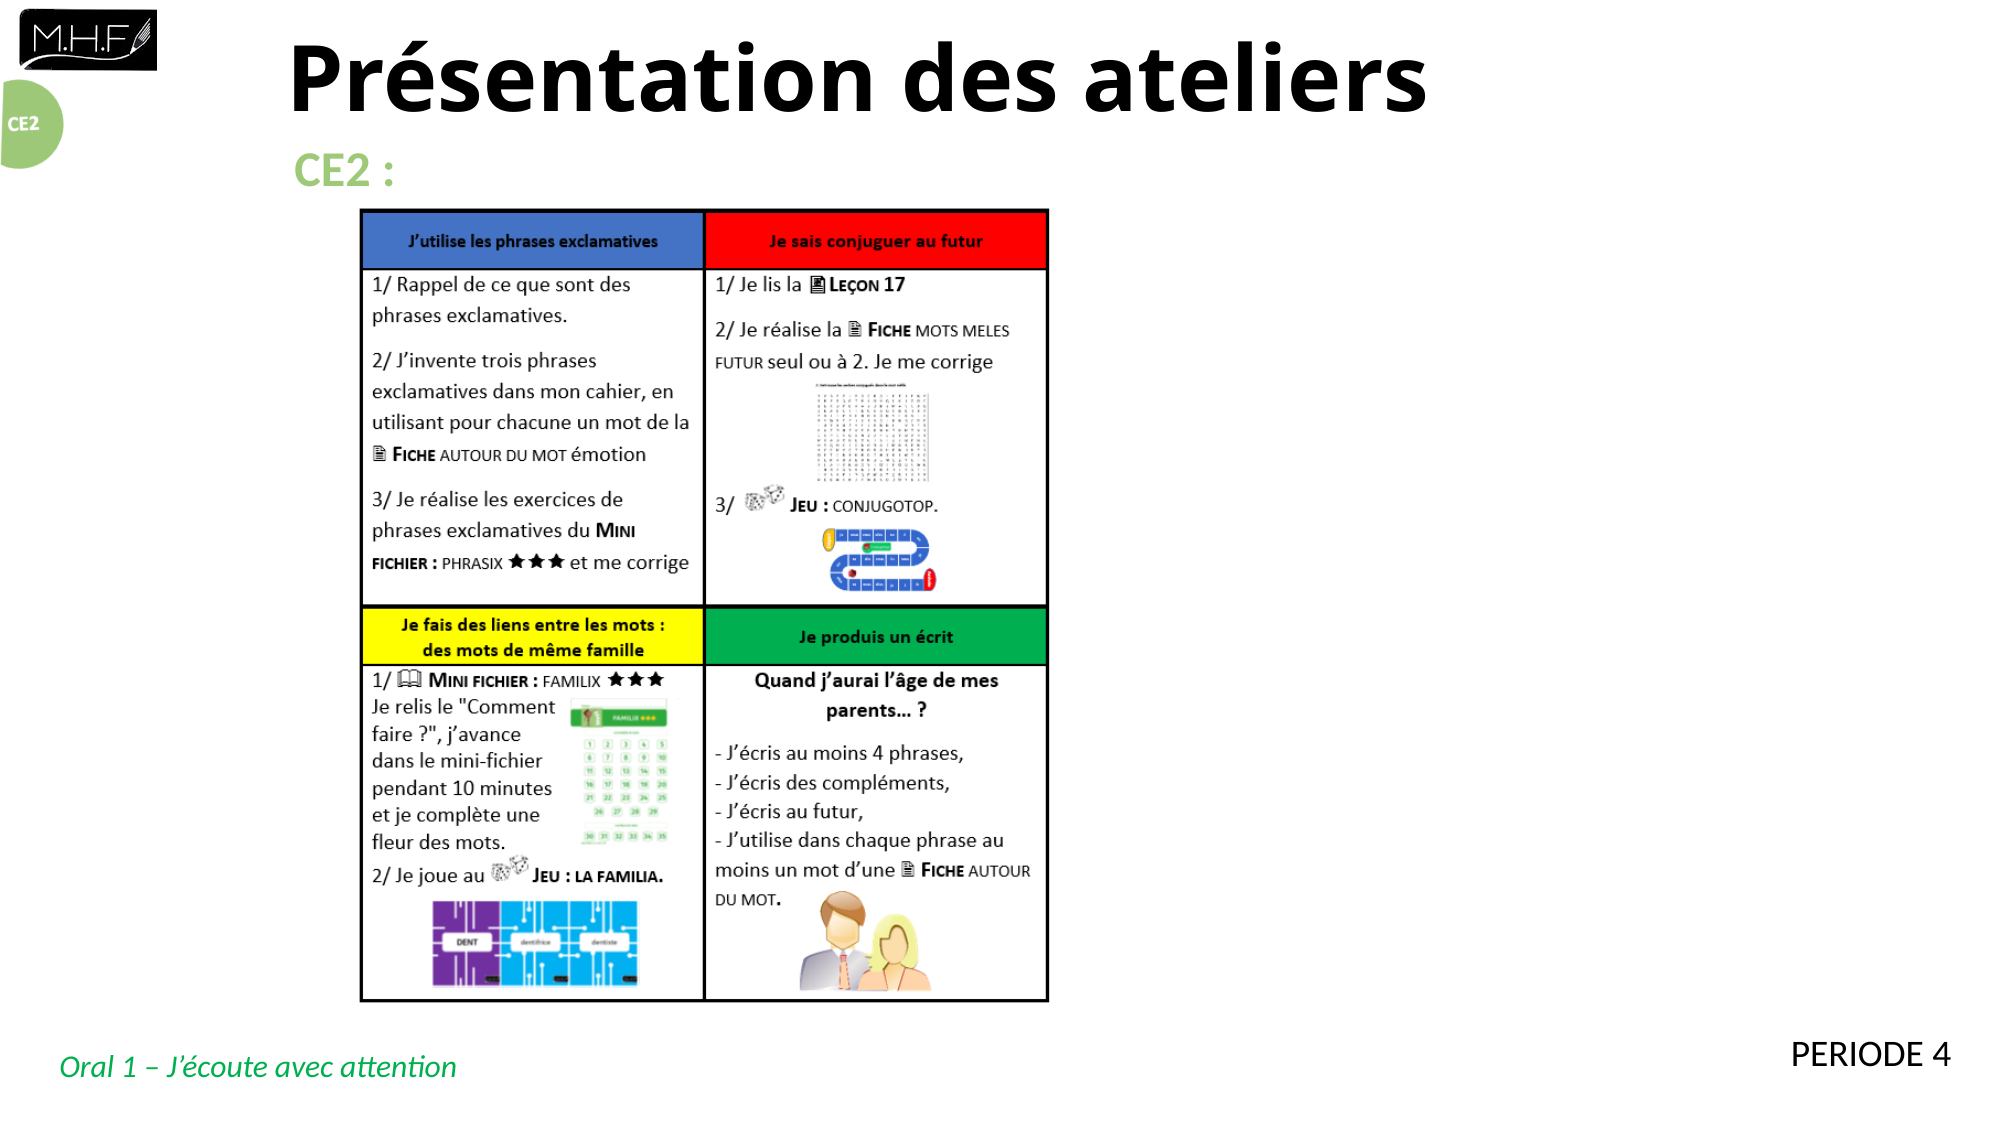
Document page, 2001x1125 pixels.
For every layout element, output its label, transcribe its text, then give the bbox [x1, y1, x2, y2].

picture [352, 202, 1058, 1009]
title Présentation des ateliers [271, 7, 1818, 156]
picture [0, 7, 157, 207]
text_box CE2 : [279, 125, 1176, 205]
text_box Oral 1 – J’écoute avec attention [44, 1038, 1346, 1092]
text_box PERIODE 4 [1362, 1021, 1967, 1082]
